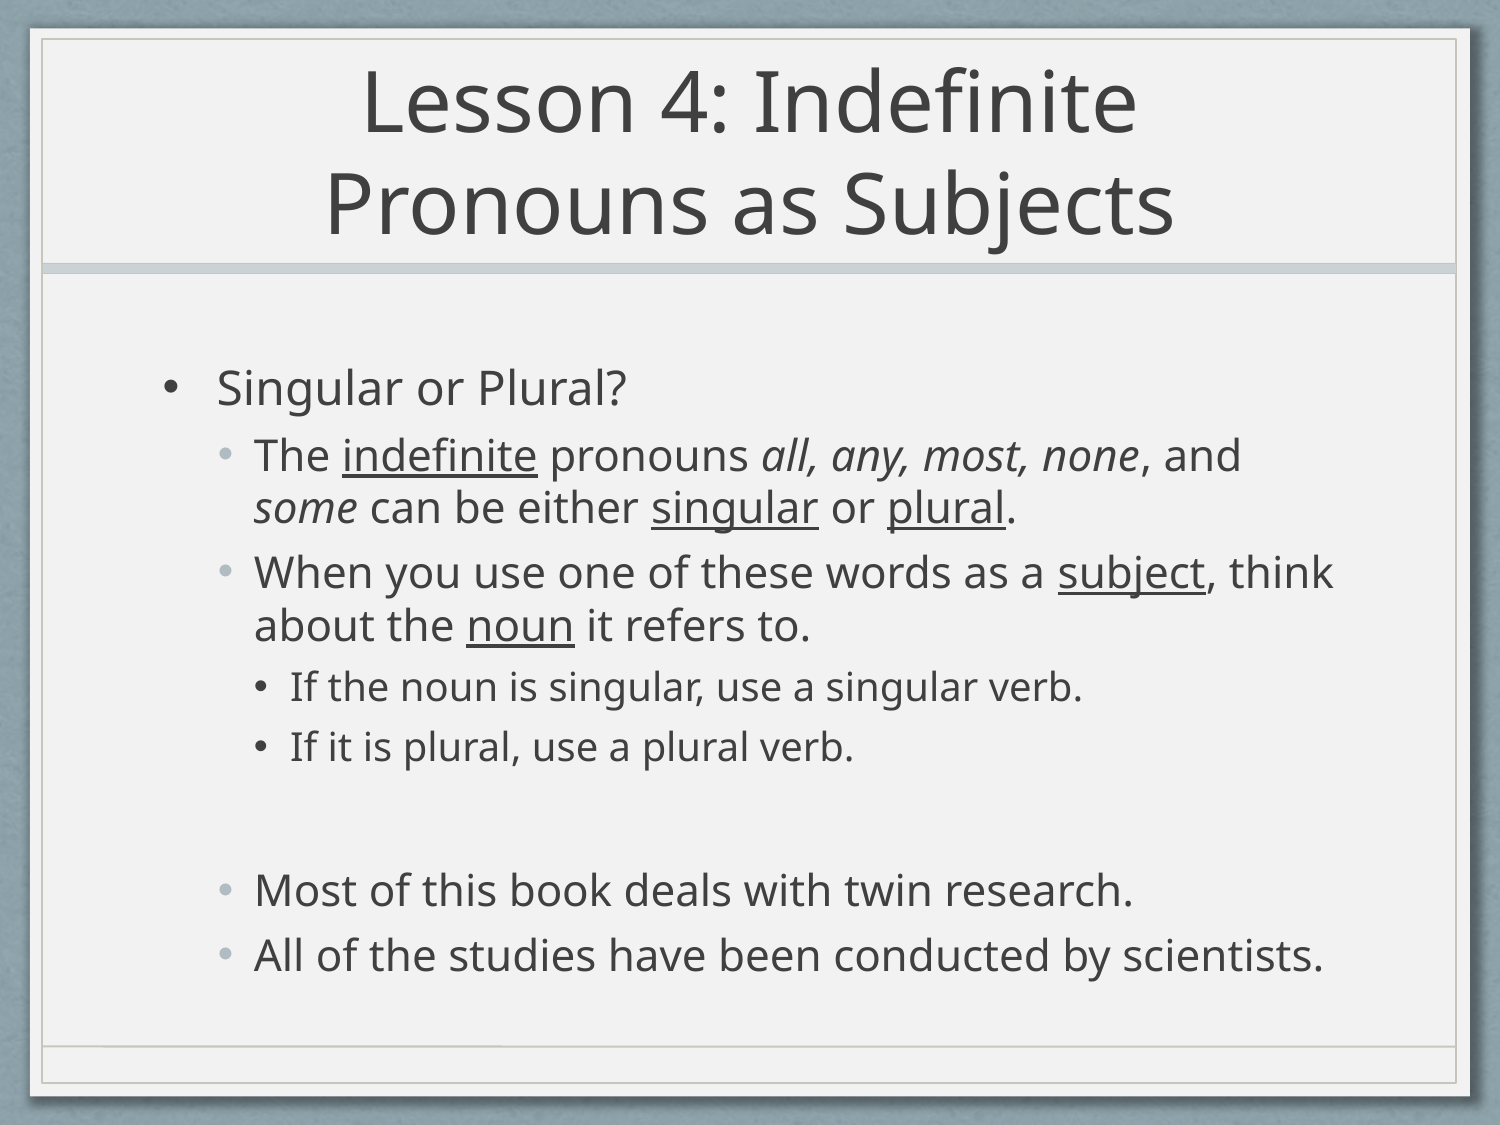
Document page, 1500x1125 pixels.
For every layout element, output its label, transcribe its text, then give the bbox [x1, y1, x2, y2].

list Singular or Plural? The indefinite pronouns all, any, most, none, and some can be either singular or plural. When you use one of these words as a subject, think about the noun it refers to. If the noun is singular, use a singular verb. If it is plural, use a plural verb. Most of this book deals with twin research. All of the studies have been conducted by scientists. [147, 350, 1353, 995]
title Lesson 4: Indefinite Pronouns as Subjects [147, 40, 1353, 260]
